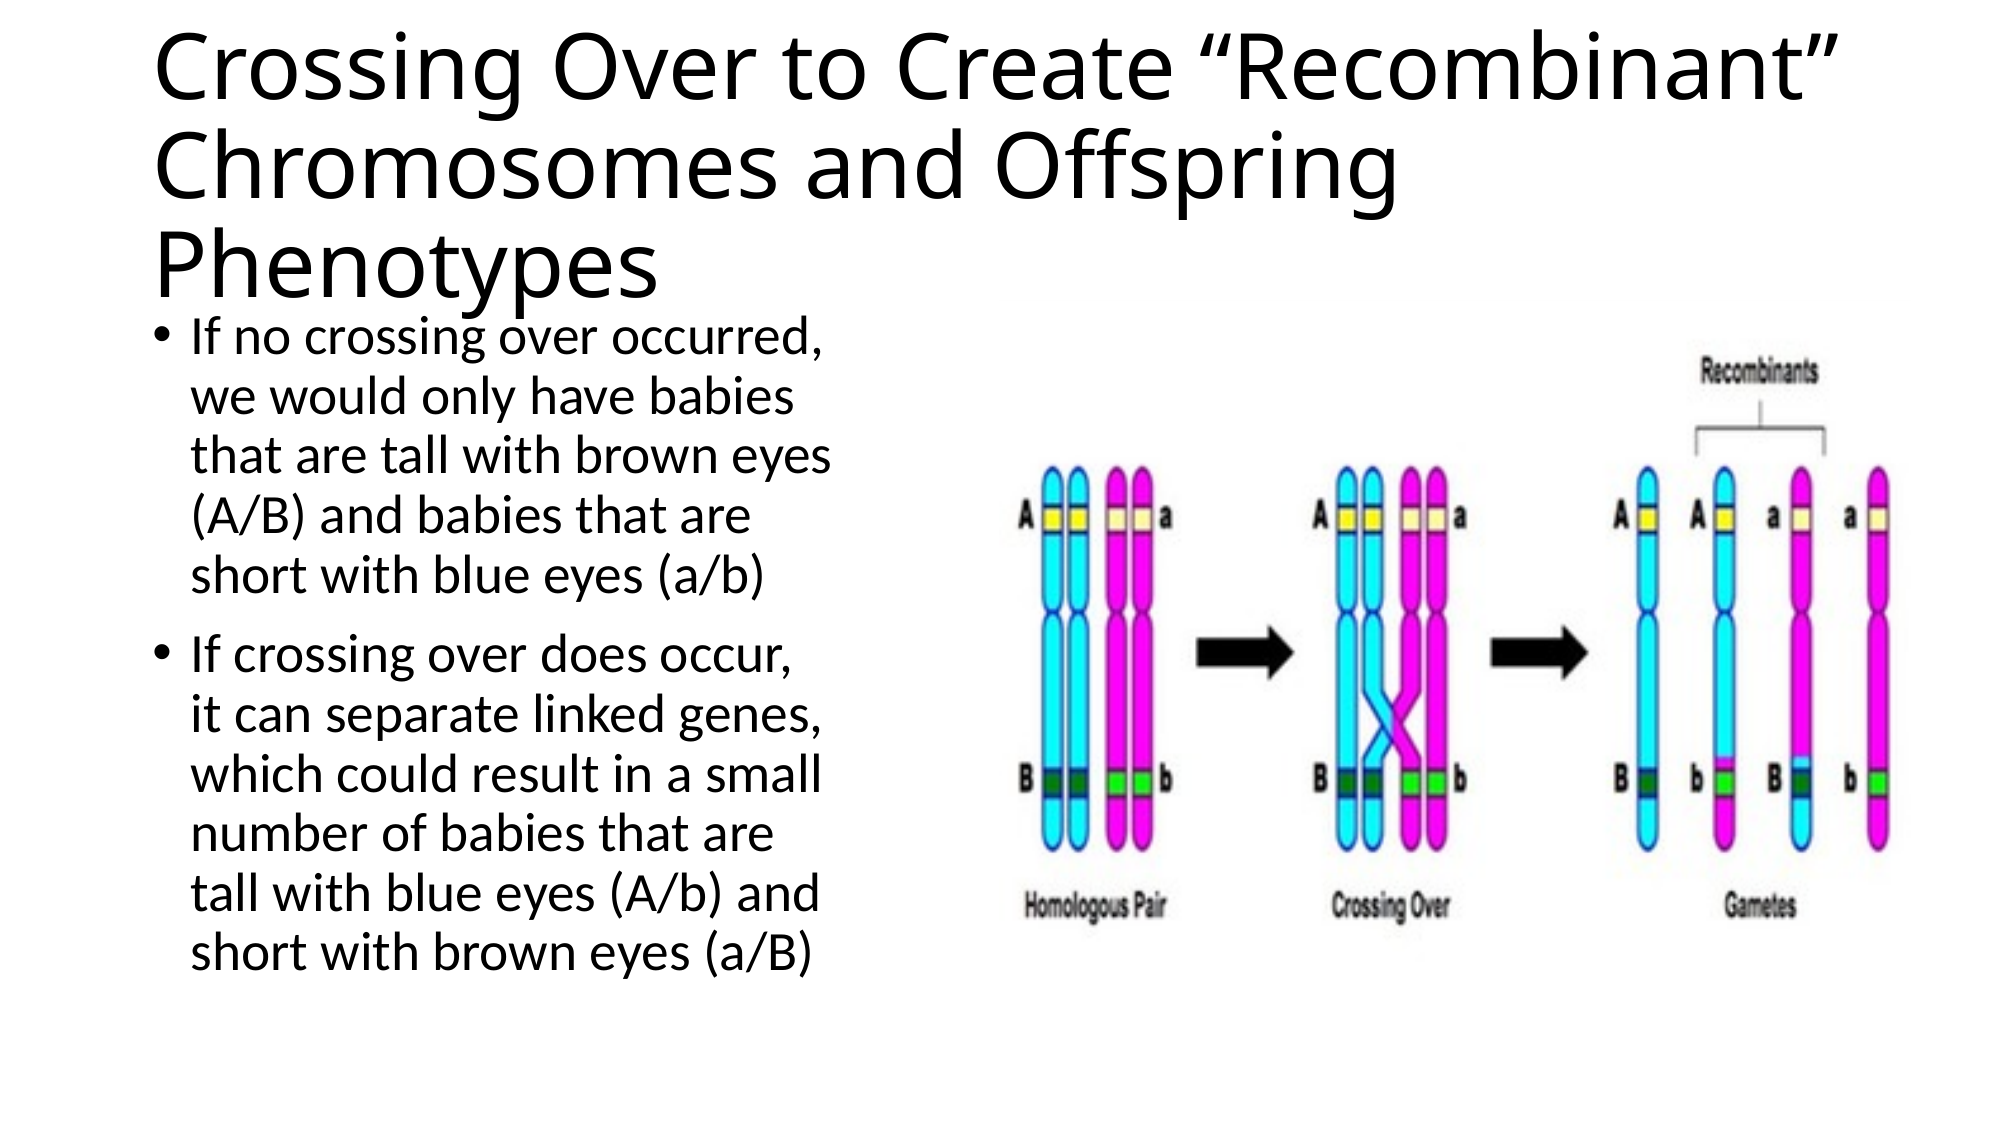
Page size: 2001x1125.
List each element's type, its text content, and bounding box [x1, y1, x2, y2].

title Crossing Over to Create “Recombinant” Chromosomes and Offspring Phenotypes [137, 59, 1863, 278]
list If no crossing over occurred, we would only have babies that are tall with brown eyes (A/B) and babies that are short with blue eyes (a/b) If crossing over does occur, it can separate linked genes, which could result in a small number of babies that are tall with blue eyes (A/b) and short with brown eyes (a/B) [137, 299, 851, 1014]
picture [999, 299, 1911, 998]
